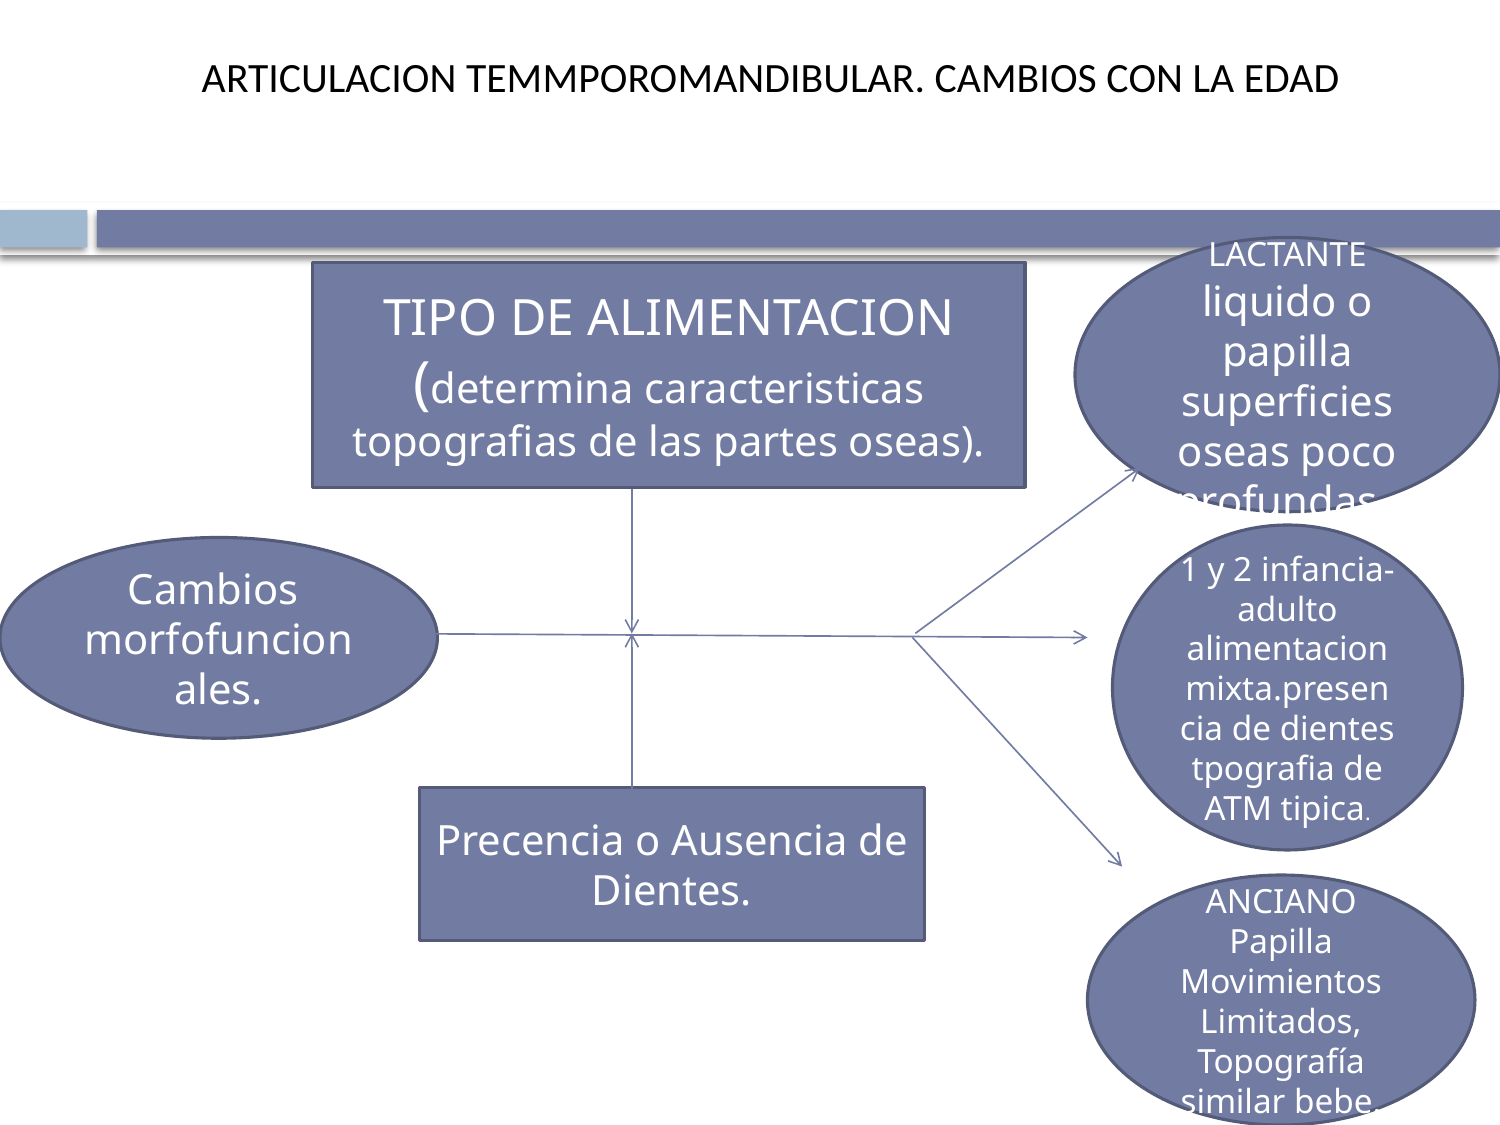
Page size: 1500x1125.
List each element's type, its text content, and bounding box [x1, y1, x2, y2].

text_box ARTICULACION TEMMPOROMANDIBULAR. CAMBIOS CON LA EDAD [186, 42, 1365, 108]
text_box LACTANTE liquido o papilla superficies oseas poco profundas . [1073, 235, 1500, 514]
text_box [347, 632, 626, 638]
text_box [914, 467, 1140, 634]
text_box TIPO DE ALIMENTACION (determina caracteristicas topografias de las partes oseas). [311, 261, 1027, 489]
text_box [912, 637, 1123, 867]
text_box Precencia o Ausencia de Dientes. [418, 786, 926, 942]
text_box 1 y 2 infancia-adulto alimentacion mixta.presencia de dientes tpografia de ATM tipica. [1127, 523, 1465, 852]
text_box Cambios morfofuncionales. [0, 535, 439, 740]
text_box ANCIANO Papilla Movimientos Limitados, Topografía similar bebe. [1085, 873, 1477, 1125]
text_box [637, 632, 1088, 638]
